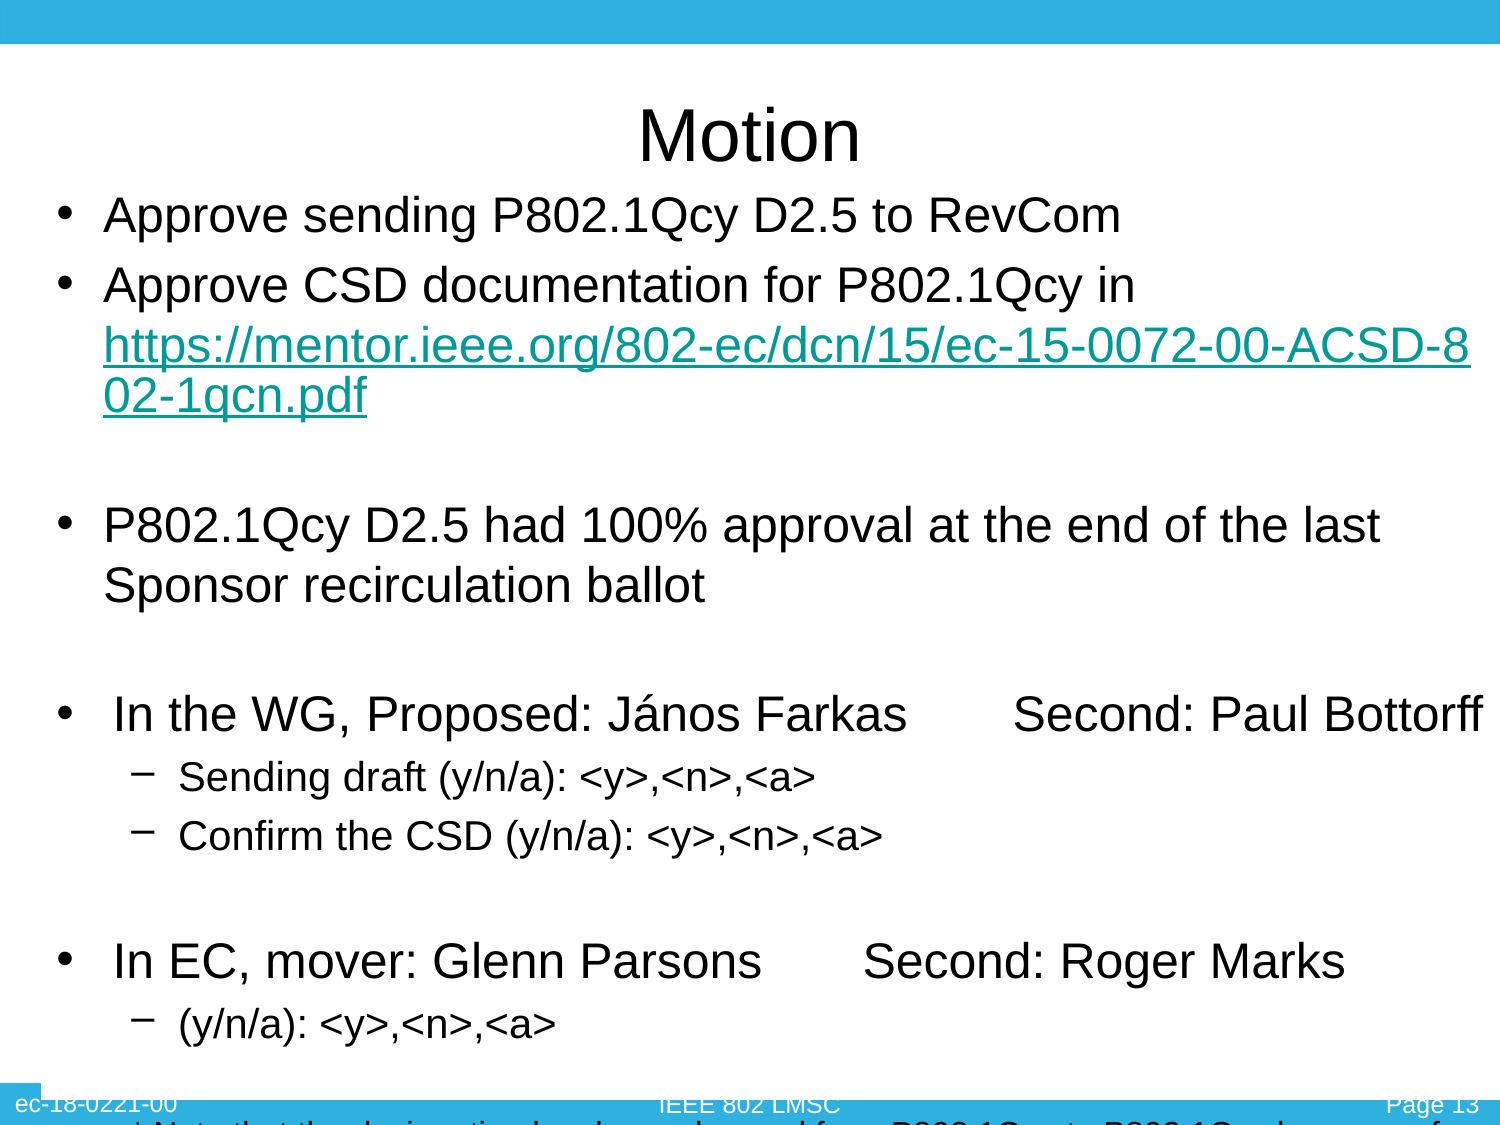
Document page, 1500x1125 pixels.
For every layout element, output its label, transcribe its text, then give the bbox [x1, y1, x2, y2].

list Approve sending P802.1Qcy D2.5 to RevCom Approve CSD documentation for P802.1Qcy in https://mentor.ieee.org/802-ec/dcn/15/ec-15-0072-00-ACSD-802-1qcn.pdf P802.1Qcy D2.5 had 100% approval at the end of the last Sponsor recirculation ballot In the WG, Proposed: János Farkas Second: Paul Bottorff Sending draft (y/n/a): <y>,<n>,<a> Confirm the CSD (y/n/a): <y>,<n>,<a> In EC, mover: Glenn Parsons Second: Roger Marks (y/n/a): <y>,<n>,<a> * Note that the designation has been changed from P802.1Qcn to P802.1Qcy because of confusion of Qcn with the acronym for Quantized Congestion Notification (QCN). [41, 174, 1500, 1100]
title Motion [75, 66, 1425, 174]
